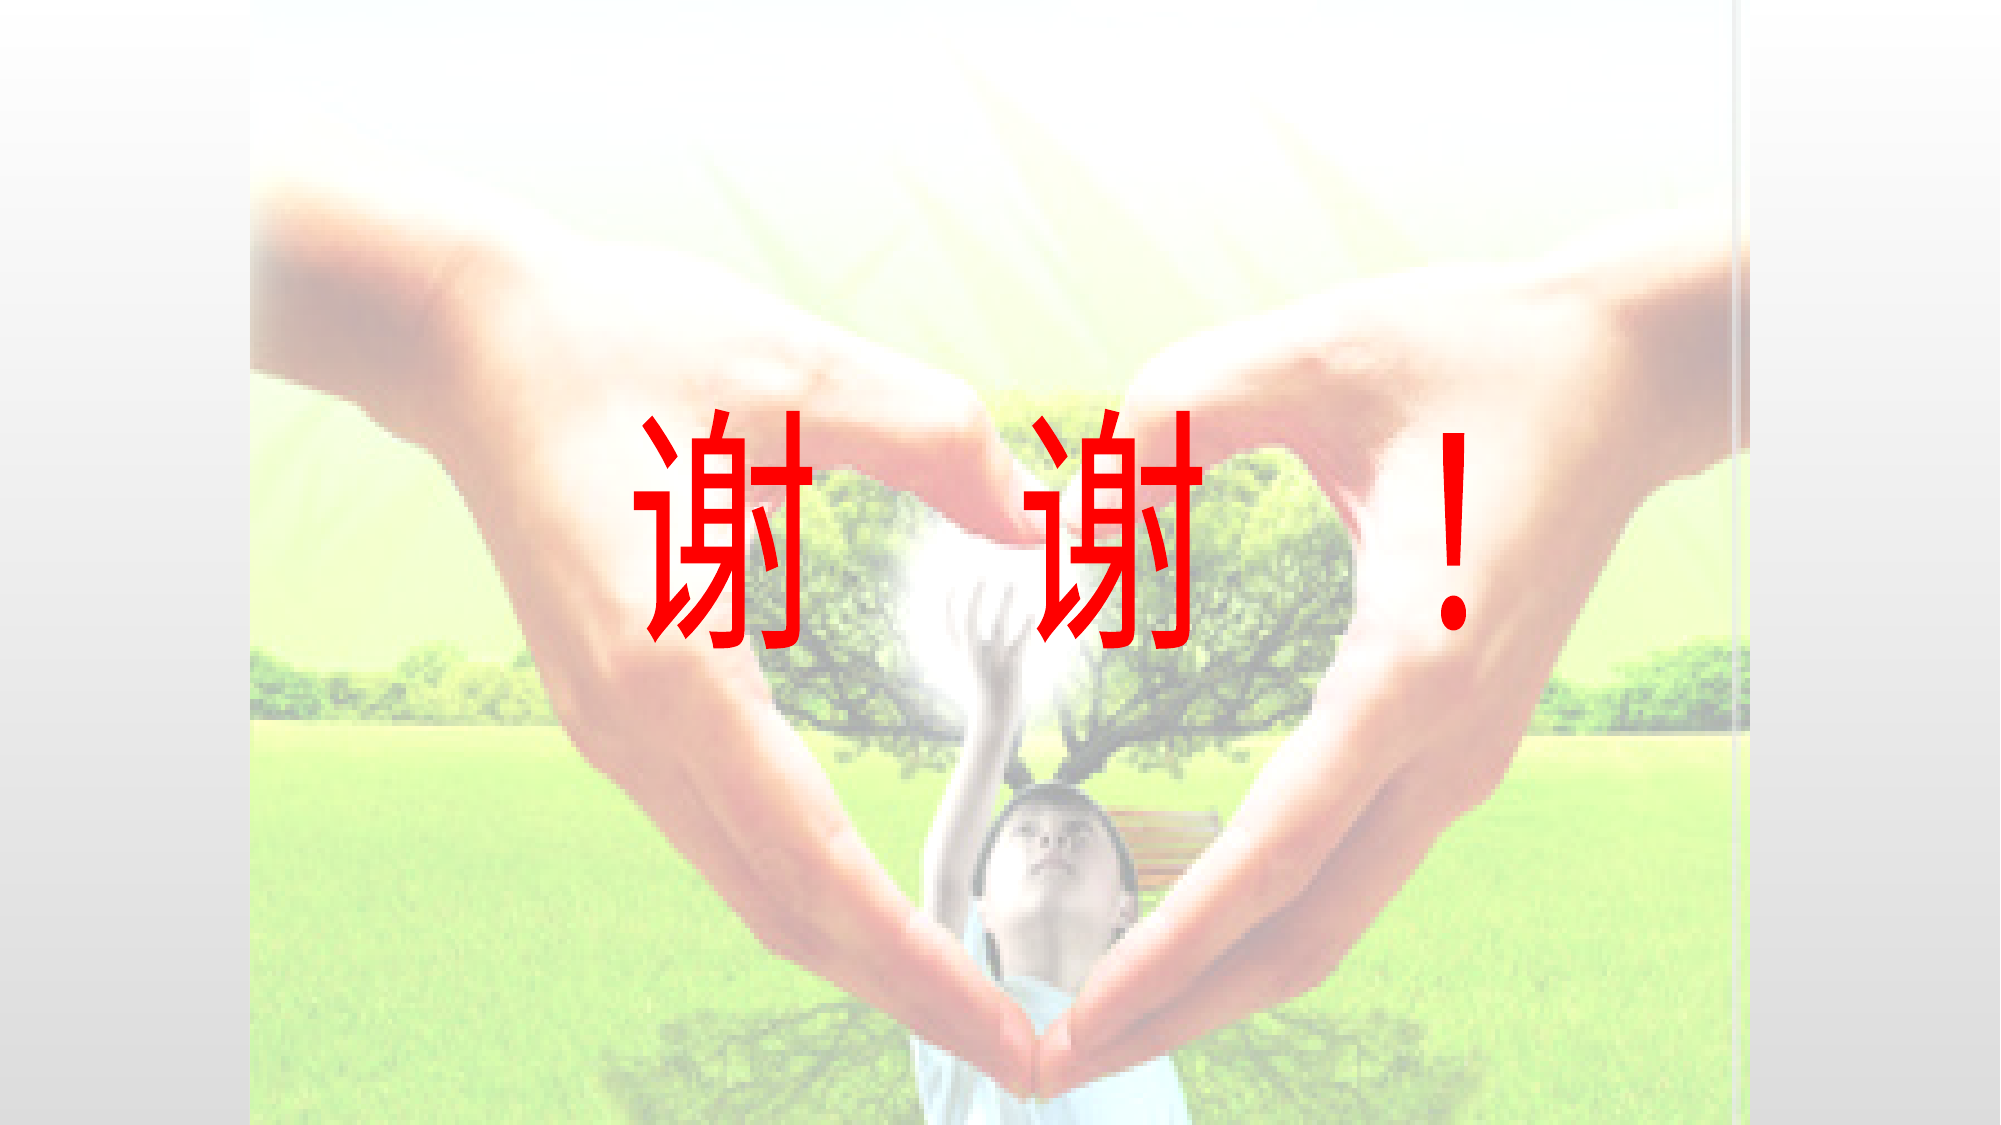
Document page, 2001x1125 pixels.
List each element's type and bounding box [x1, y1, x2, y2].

picture [249, 0, 1750, 1125]
